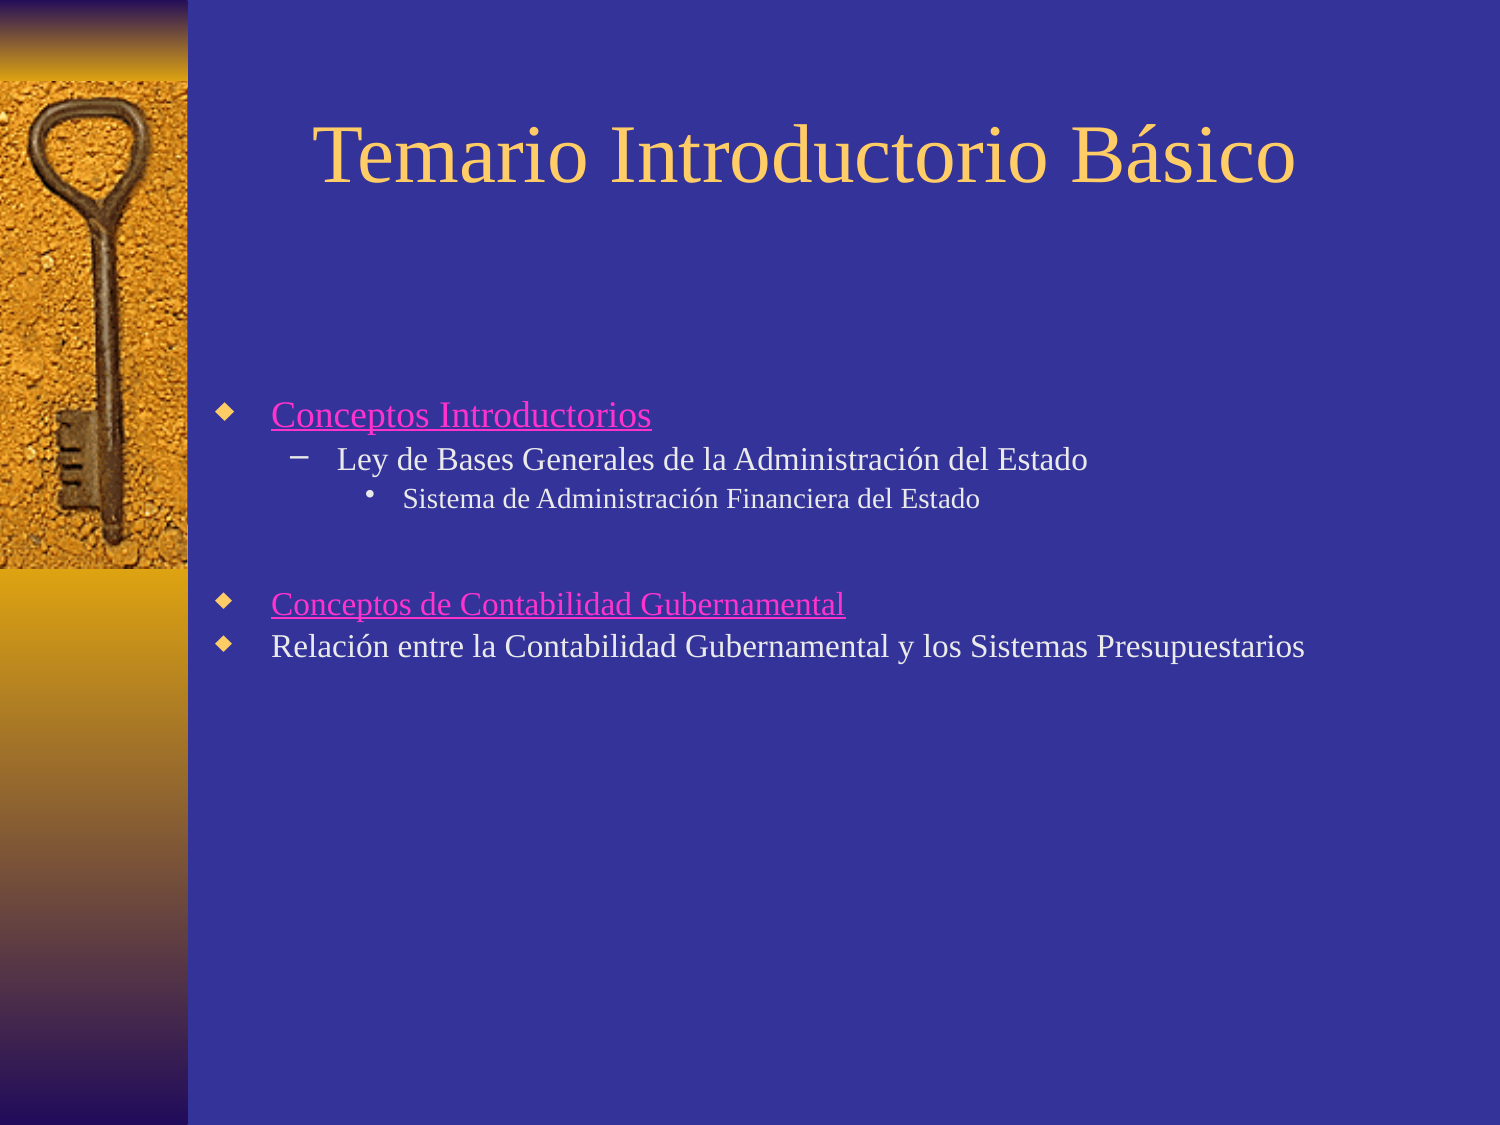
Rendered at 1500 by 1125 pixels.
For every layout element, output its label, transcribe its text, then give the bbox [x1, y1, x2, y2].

title Temario Introductorio Básico [199, 49, 1476, 249]
picture [0, 81, 188, 569]
list Conceptos Introductorios Ley de Bases Generales de la Administración del Estado Sistema de Administración Financiera del Estado Conceptos de Contabilidad Gubernamental Relación entre la Contabilidad Gubernamental y los Sistemas Presupuestarios [199, 386, 1388, 788]
